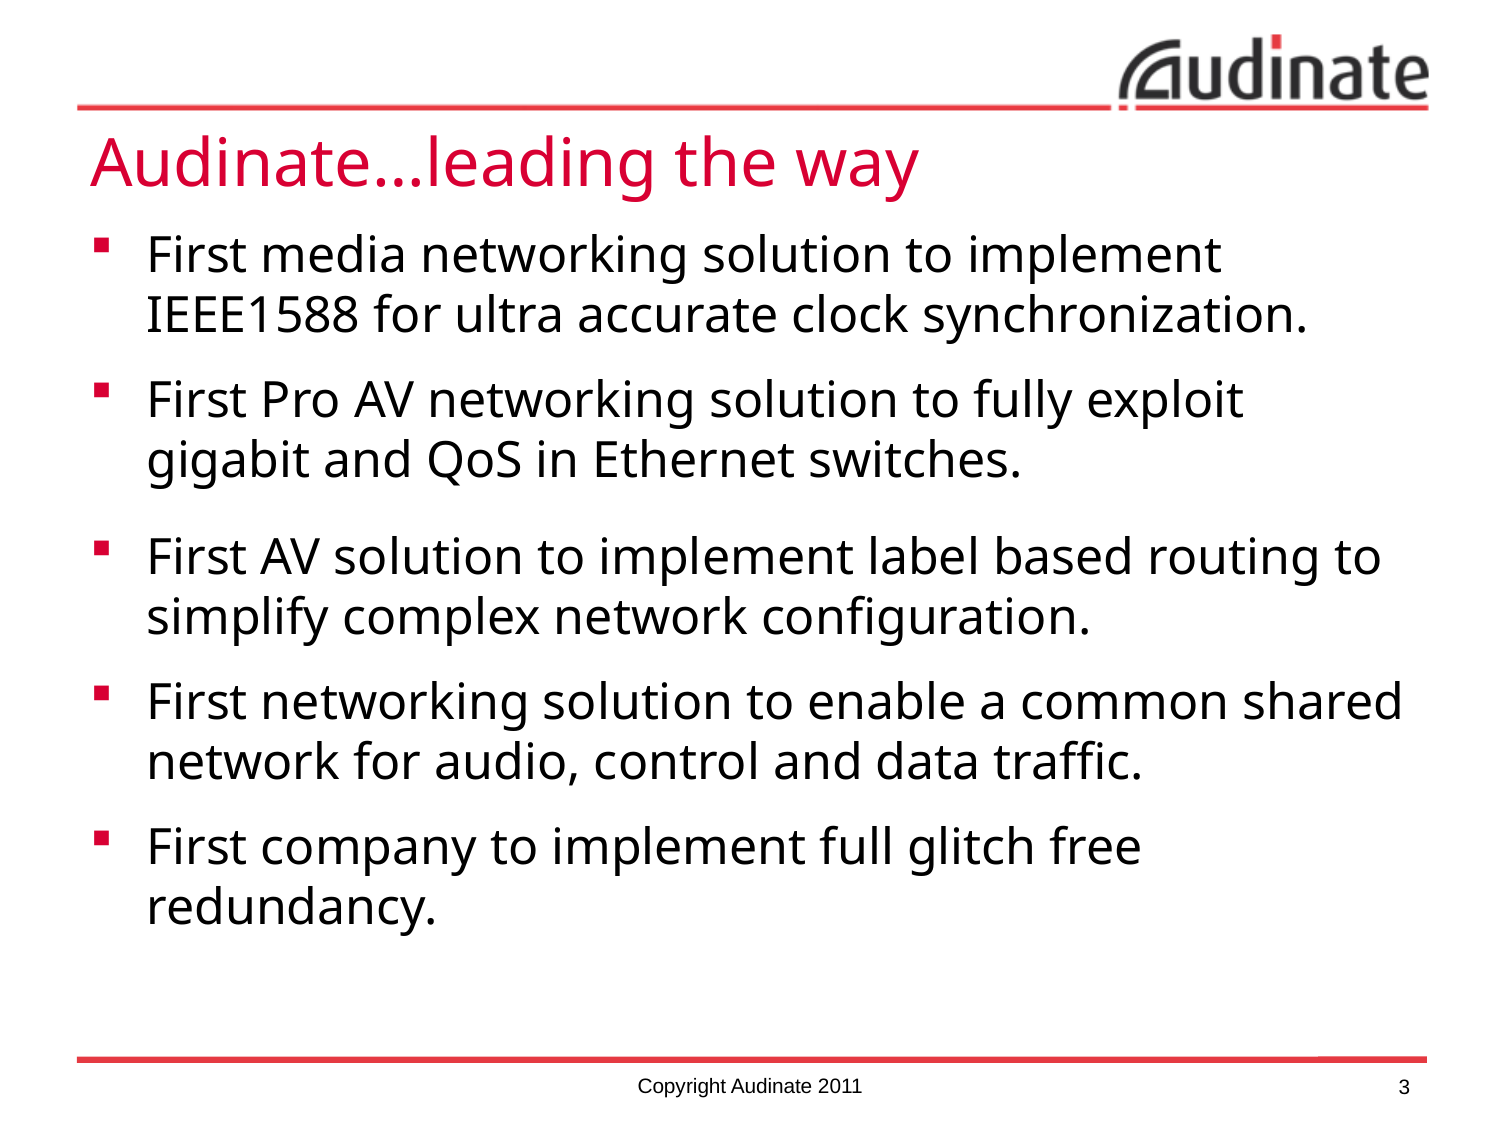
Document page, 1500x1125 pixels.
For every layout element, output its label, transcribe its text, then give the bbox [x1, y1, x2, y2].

picture [65, 22, 1443, 125]
footer Copyright Audinate 2011 [512, 1065, 988, 1103]
list First media networking solution to implement IEEE1588 for ultra accurate clock synchronization. First Pro AV networking solution to fully exploit gigabit and QoS in Ethernet switches. First AV solution to implement label based routing to simplify complex network configuration. First networking solution to enable a common shared network for audio, control and data traffic. First company to implement full glitch free redundancy. [74, 214, 1426, 1036]
title Audinate…leading the way [74, 119, 1426, 200]
slide_number 3 [1074, 1066, 1426, 1103]
